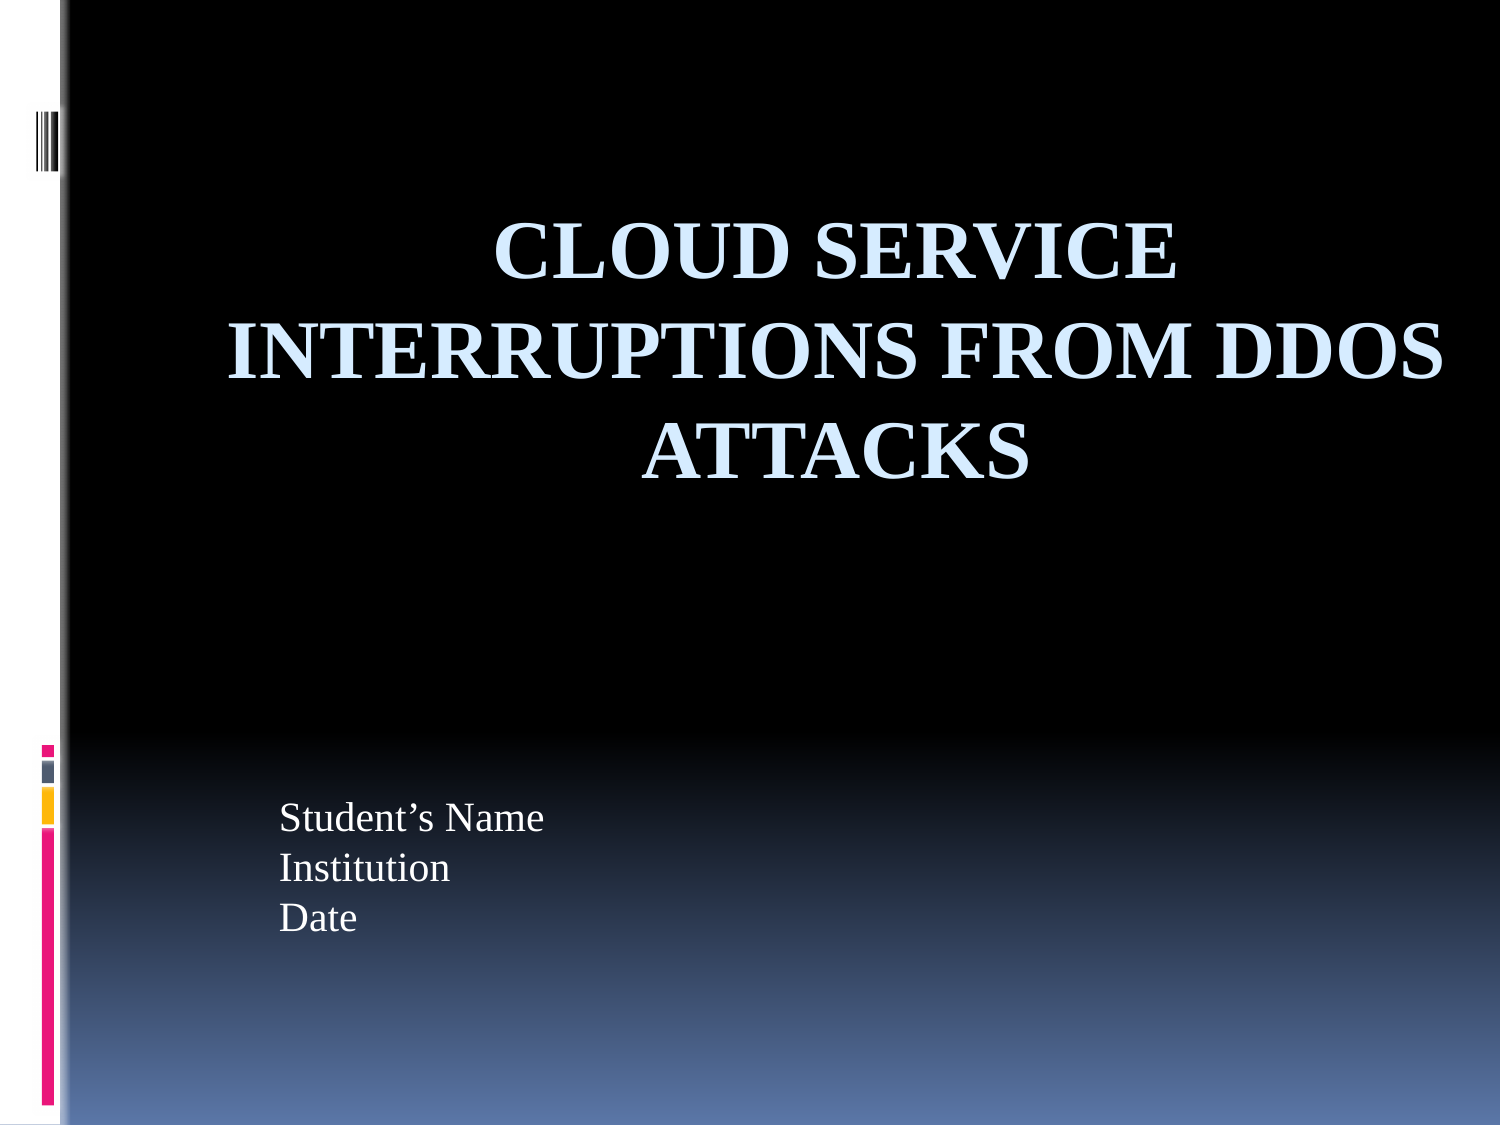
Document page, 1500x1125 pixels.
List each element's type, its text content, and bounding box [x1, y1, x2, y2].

title Cloud Service Interruptions from DDoS Attacks [200, 187, 1475, 512]
subtitle Student’s Name Institution Date [262, 699, 1500, 948]
